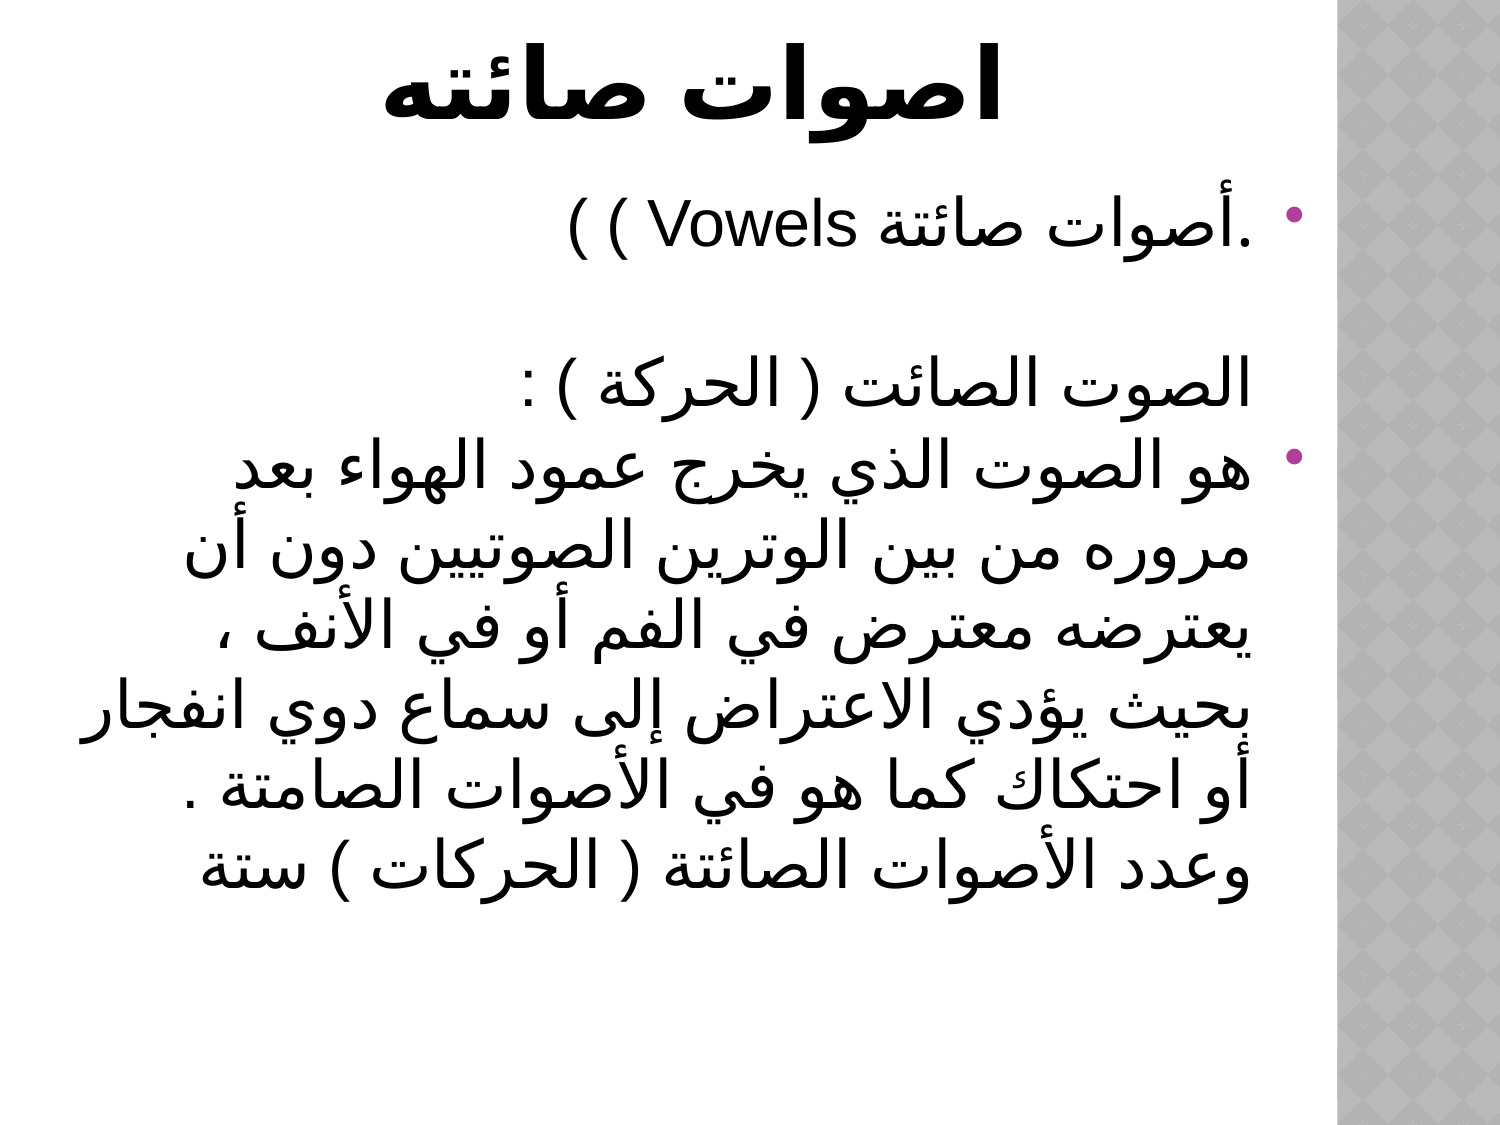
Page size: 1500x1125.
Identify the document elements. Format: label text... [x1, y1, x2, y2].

list .أصوات صائتة Vowels ) ) الصوت الصائت ( الحركة ) : هو الصوت الذي يخرج عمود الهواء بعد مروره من بين الوترين الصوتيين دون أن يعترضه معترض في الفم أو في الأنف ، بحيث يؤدي الاعتراض إلى سماع دوي انفجار أو احتكاك كما هو في الأصوات الصامتة . وعدد الأصوات الصائتة ( الحركات ) ستة [53, 172, 1306, 1083]
title اصوات صائته [371, 42, 1058, 140]
